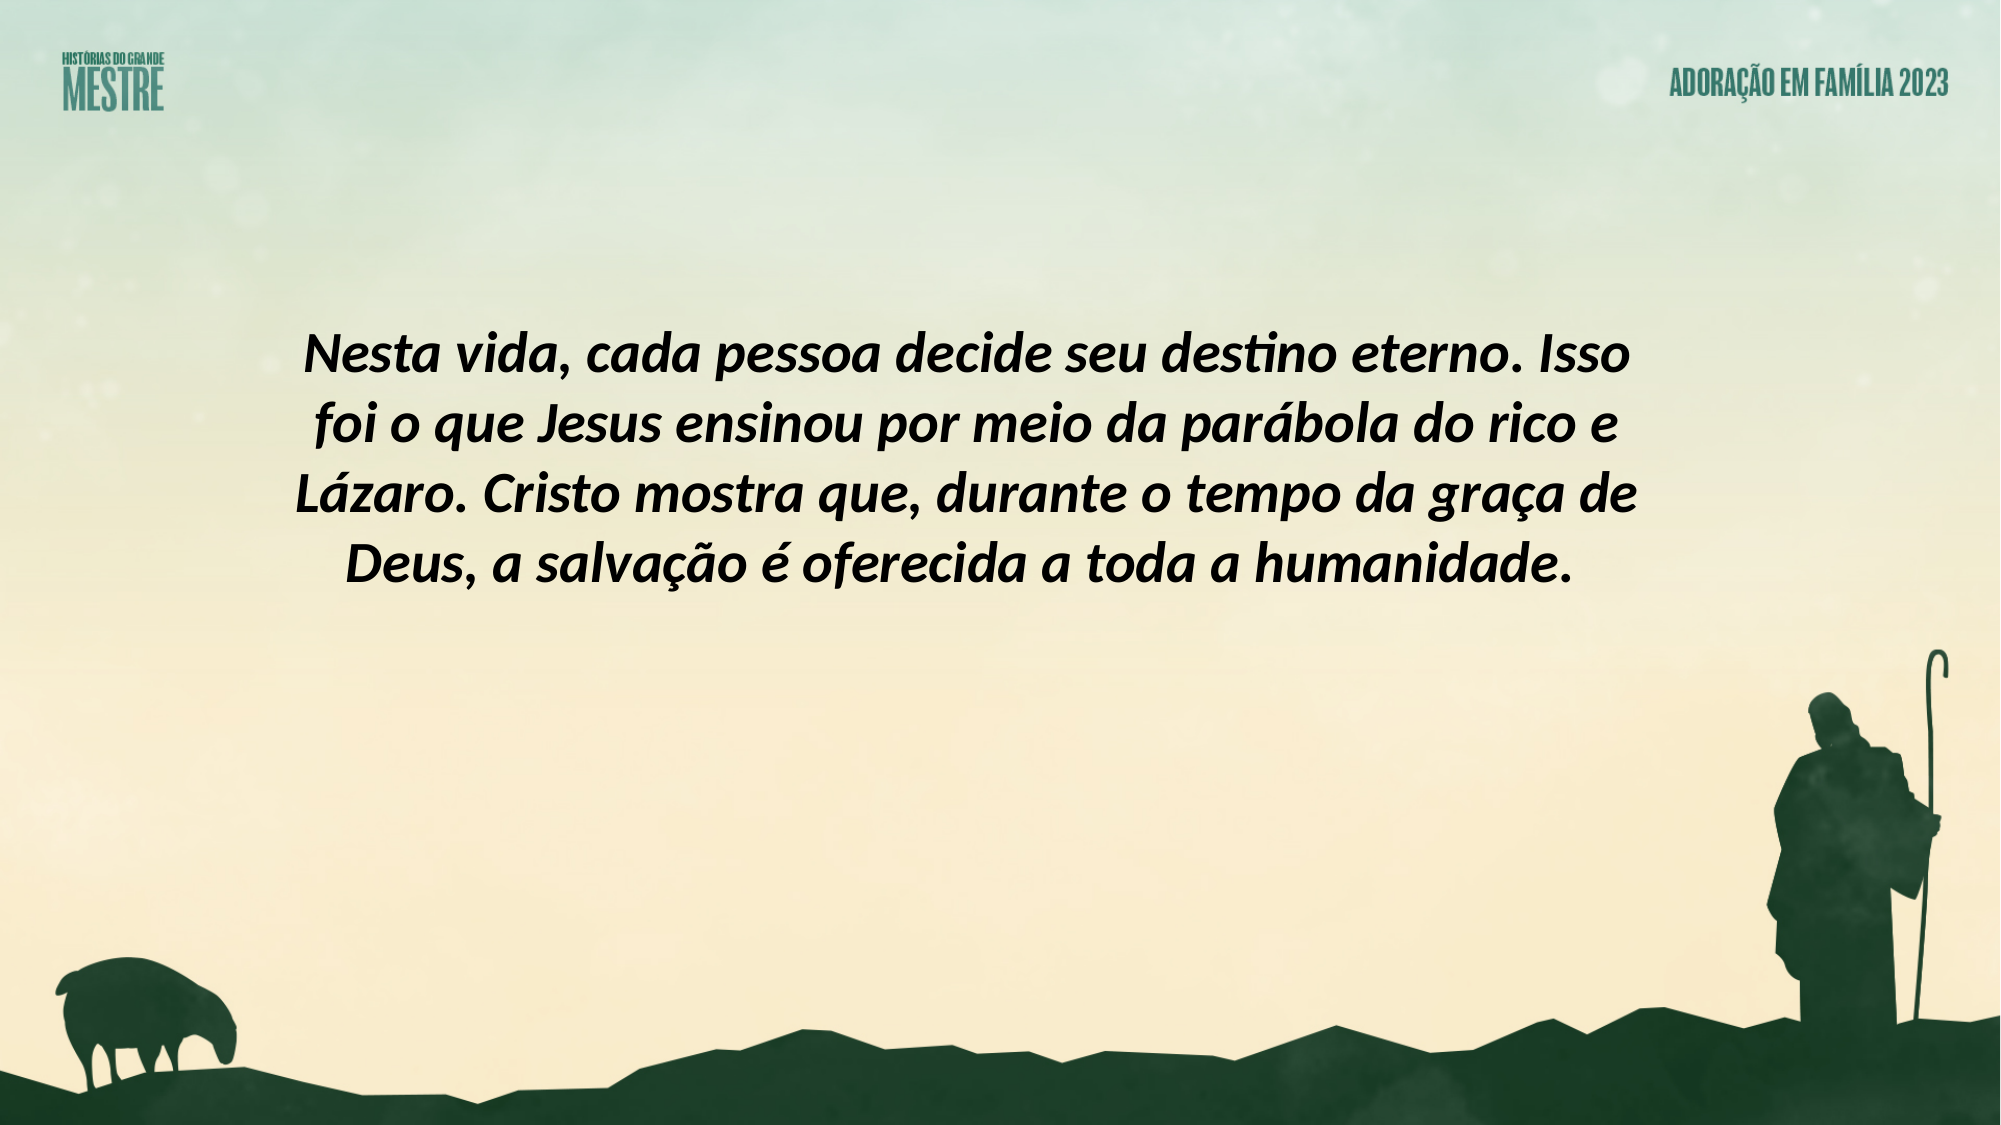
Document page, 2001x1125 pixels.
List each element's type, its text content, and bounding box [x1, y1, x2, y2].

text_box Nesta vida, cada pessoa decide seu destino eterno. Isso foi o que Jesus ensinou por meio da parábola do rico e Lázaro. Cristo mostra que, durante o tempo da graça de Deus, a salvação é oferecida a toda a humanidade. [274, 306, 1661, 602]
picture [0, 0, 2001, 1125]
